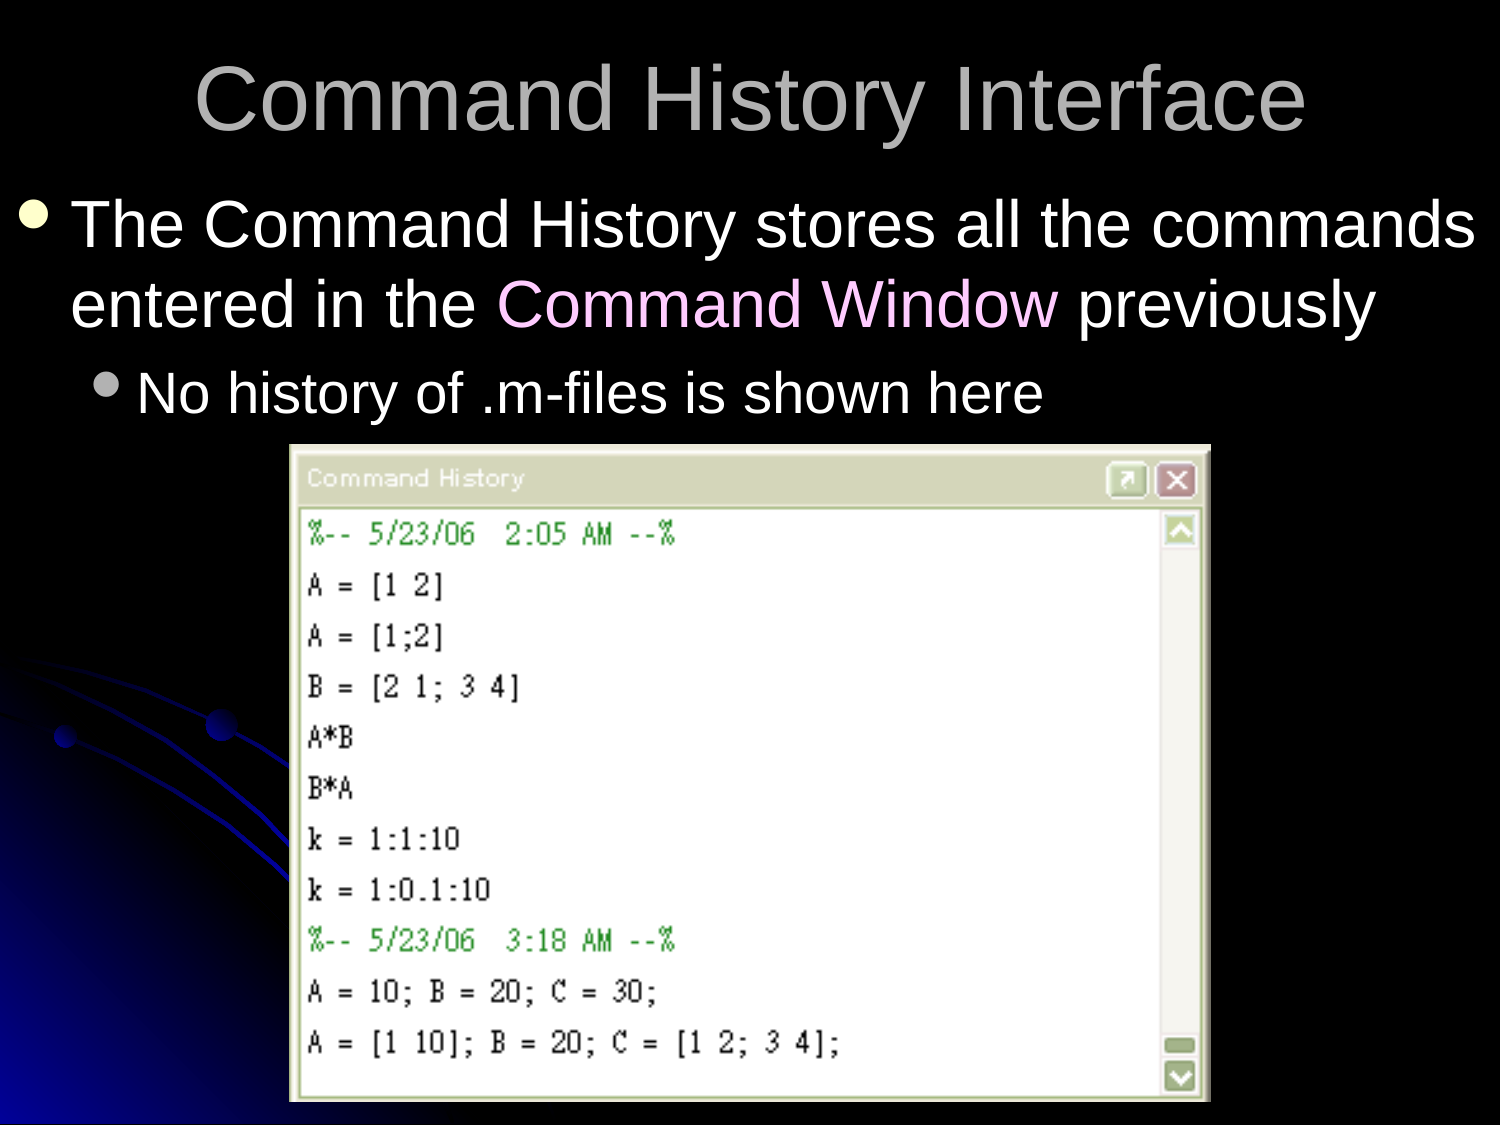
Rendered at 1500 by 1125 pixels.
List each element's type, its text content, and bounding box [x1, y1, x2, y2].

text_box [289, 443, 1211, 1102]
list The Command History stores all the commands entered in the Command Window previously No history of .m-files is shown here [0, 172, 1500, 917]
title Command History Interface [76, 0, 1428, 172]
